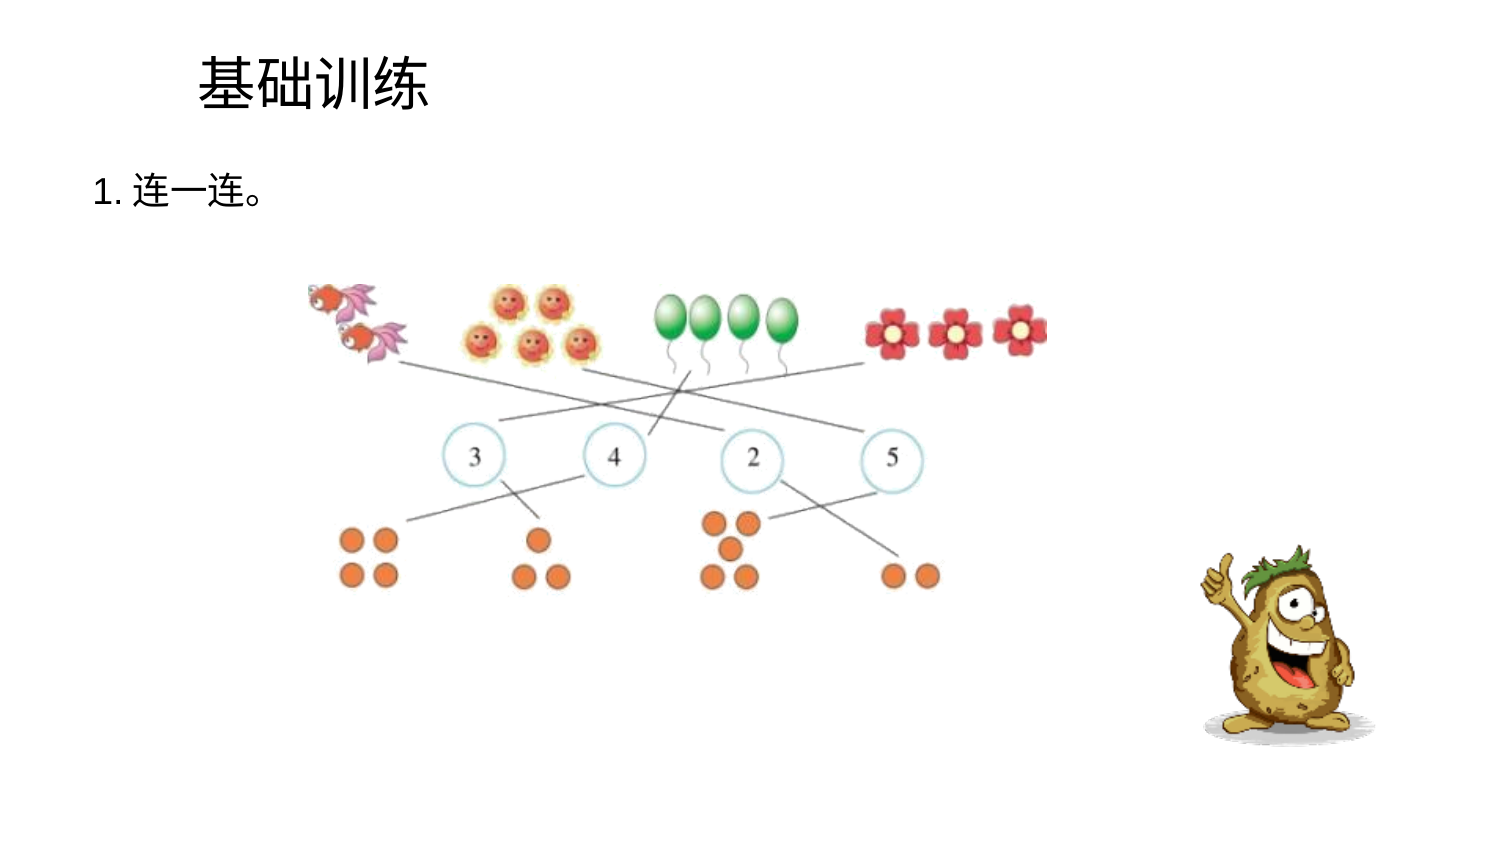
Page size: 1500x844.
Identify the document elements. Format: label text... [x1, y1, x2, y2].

picture [1193, 544, 1383, 753]
text_box 基础训练 [186, 49, 816, 102]
text_box 1.连一连。 [81, 139, 396, 218]
picture [308, 284, 1047, 613]
